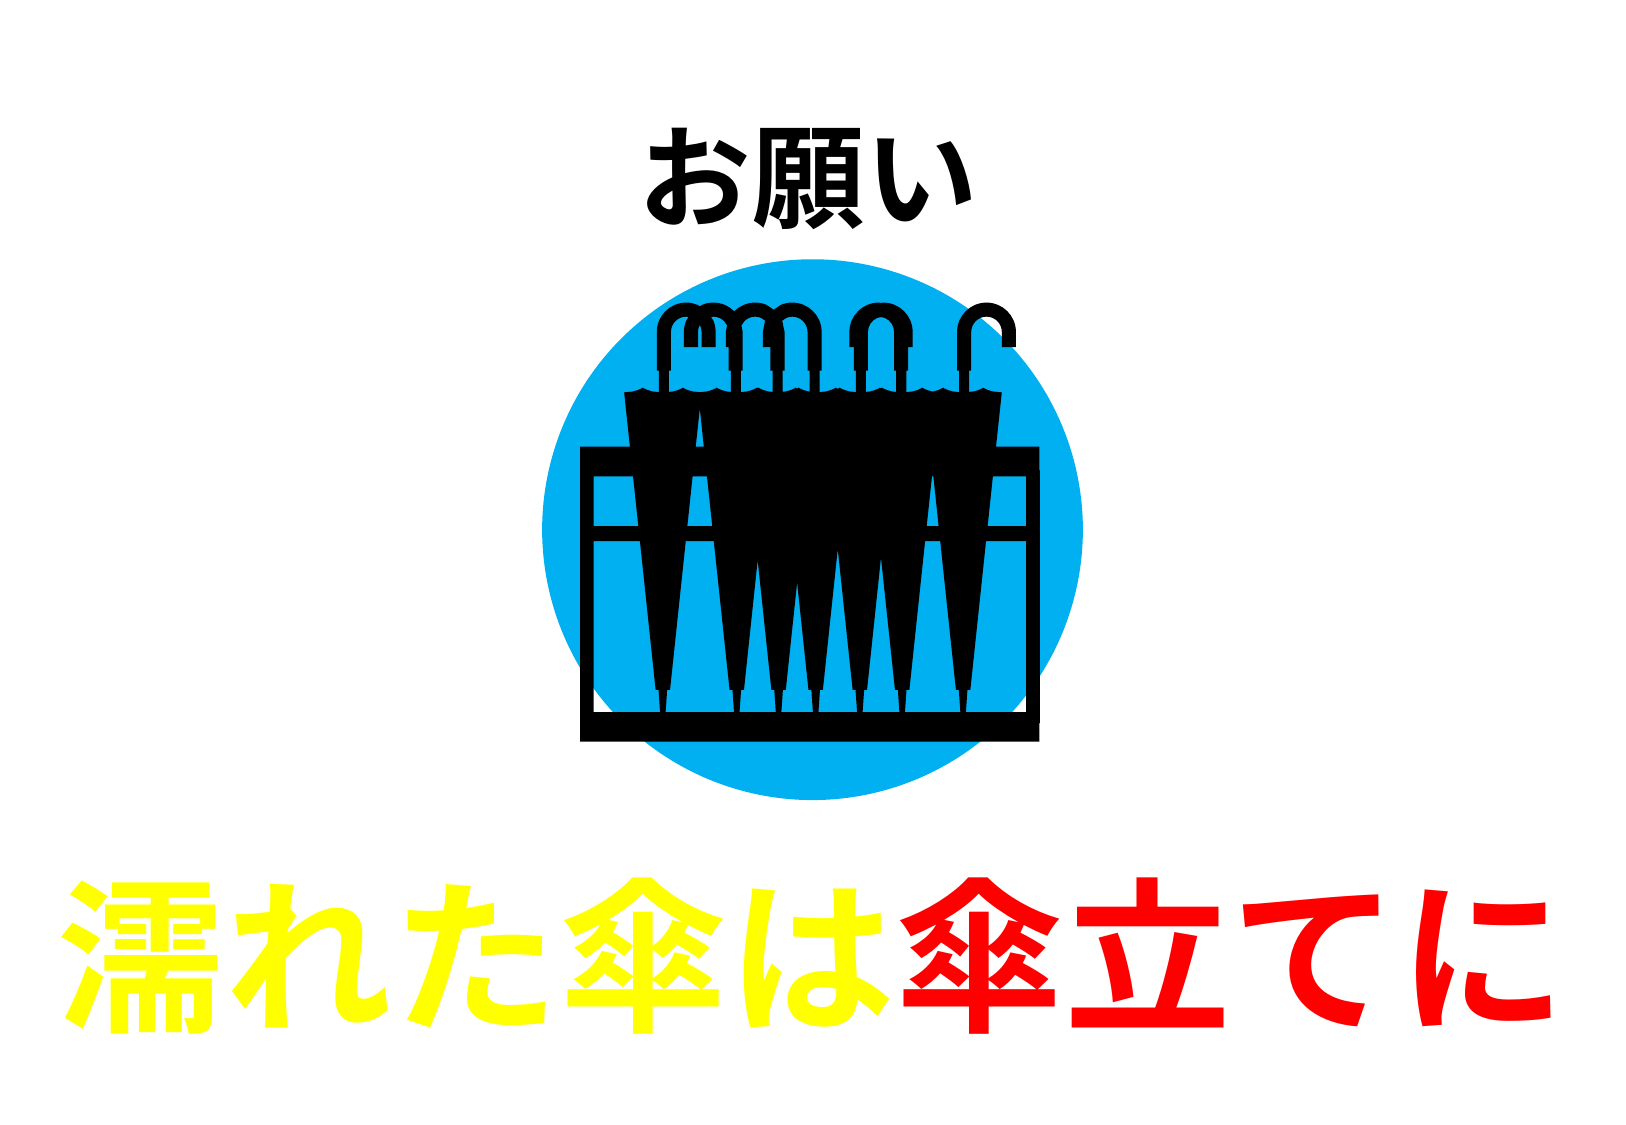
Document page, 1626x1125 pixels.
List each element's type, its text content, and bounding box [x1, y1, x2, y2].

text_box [541, 259, 1084, 801]
text_box 濡れた傘は傘立てに [0, 845, 1625, 1061]
text_box お願い [0, 100, 1625, 250]
